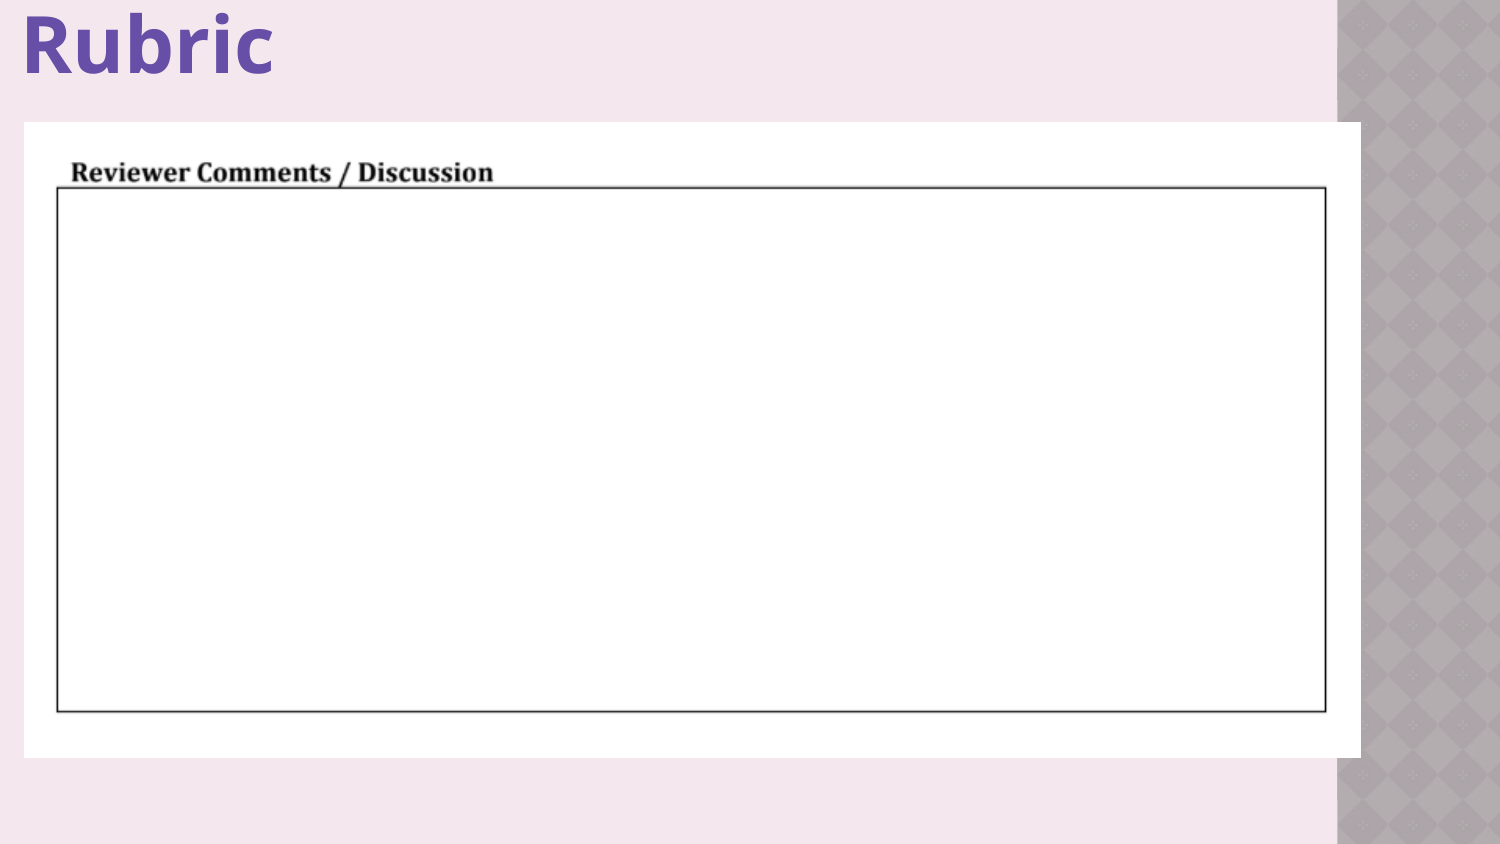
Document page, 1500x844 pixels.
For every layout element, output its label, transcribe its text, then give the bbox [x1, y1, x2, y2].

title Rubric [12, 0, 352, 90]
picture [24, 121, 1362, 759]
